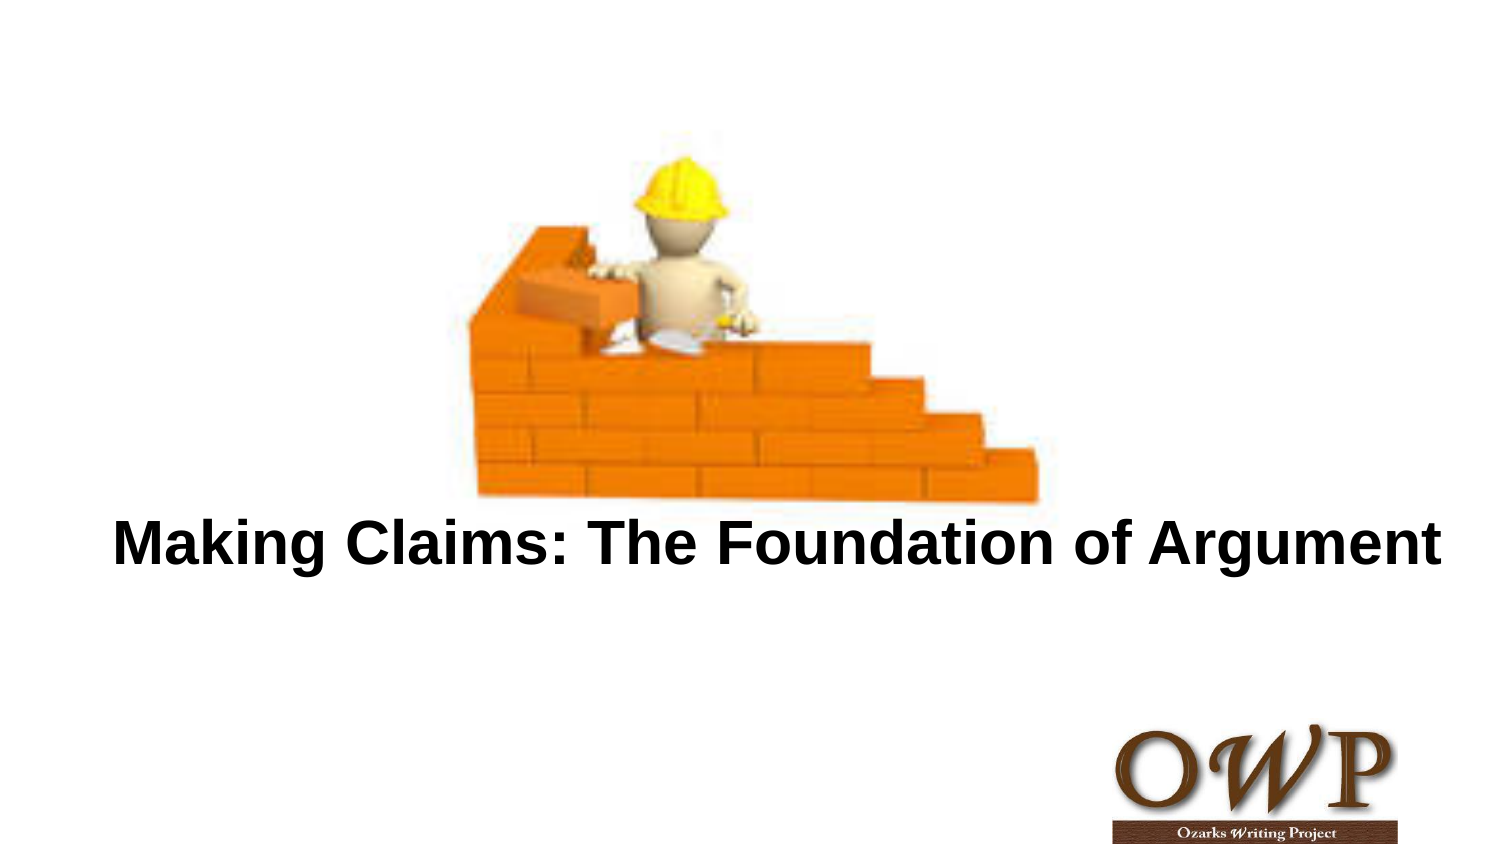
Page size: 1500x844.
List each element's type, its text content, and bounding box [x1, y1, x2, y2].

picture [418, 71, 1067, 591]
text_box Making Claims: The Foundation of Argument [88, 487, 413, 584]
picture [1112, 717, 1399, 844]
text_box Making Claims: The Foundation of Argument [1071, 487, 1468, 584]
